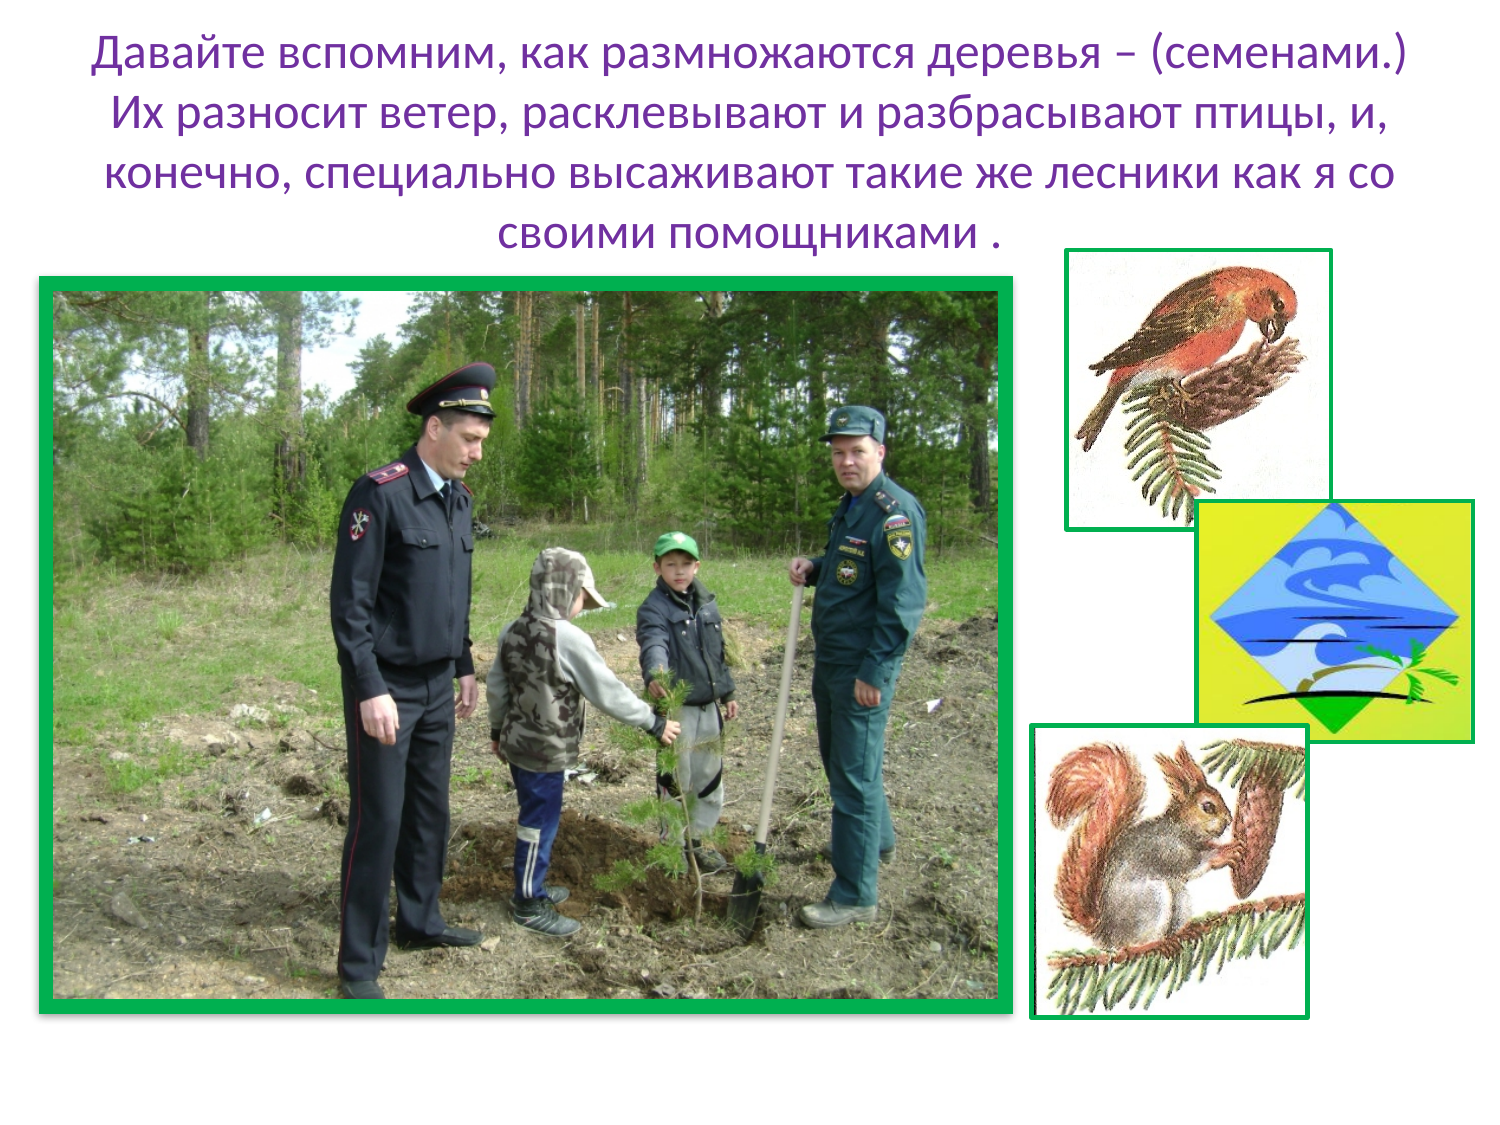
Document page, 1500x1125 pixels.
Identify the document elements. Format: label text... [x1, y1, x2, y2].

picture [1033, 252, 1471, 1016]
title Давайте вспомним, как размножаются деревья – (семенами.) Их разносит ветер, расклевывают и разбрасывают птицы, и, конечно, специально высаживают такие же лесники как я со своими помощниками . [75, 45, 1425, 233]
picture [52, 290, 999, 1000]
